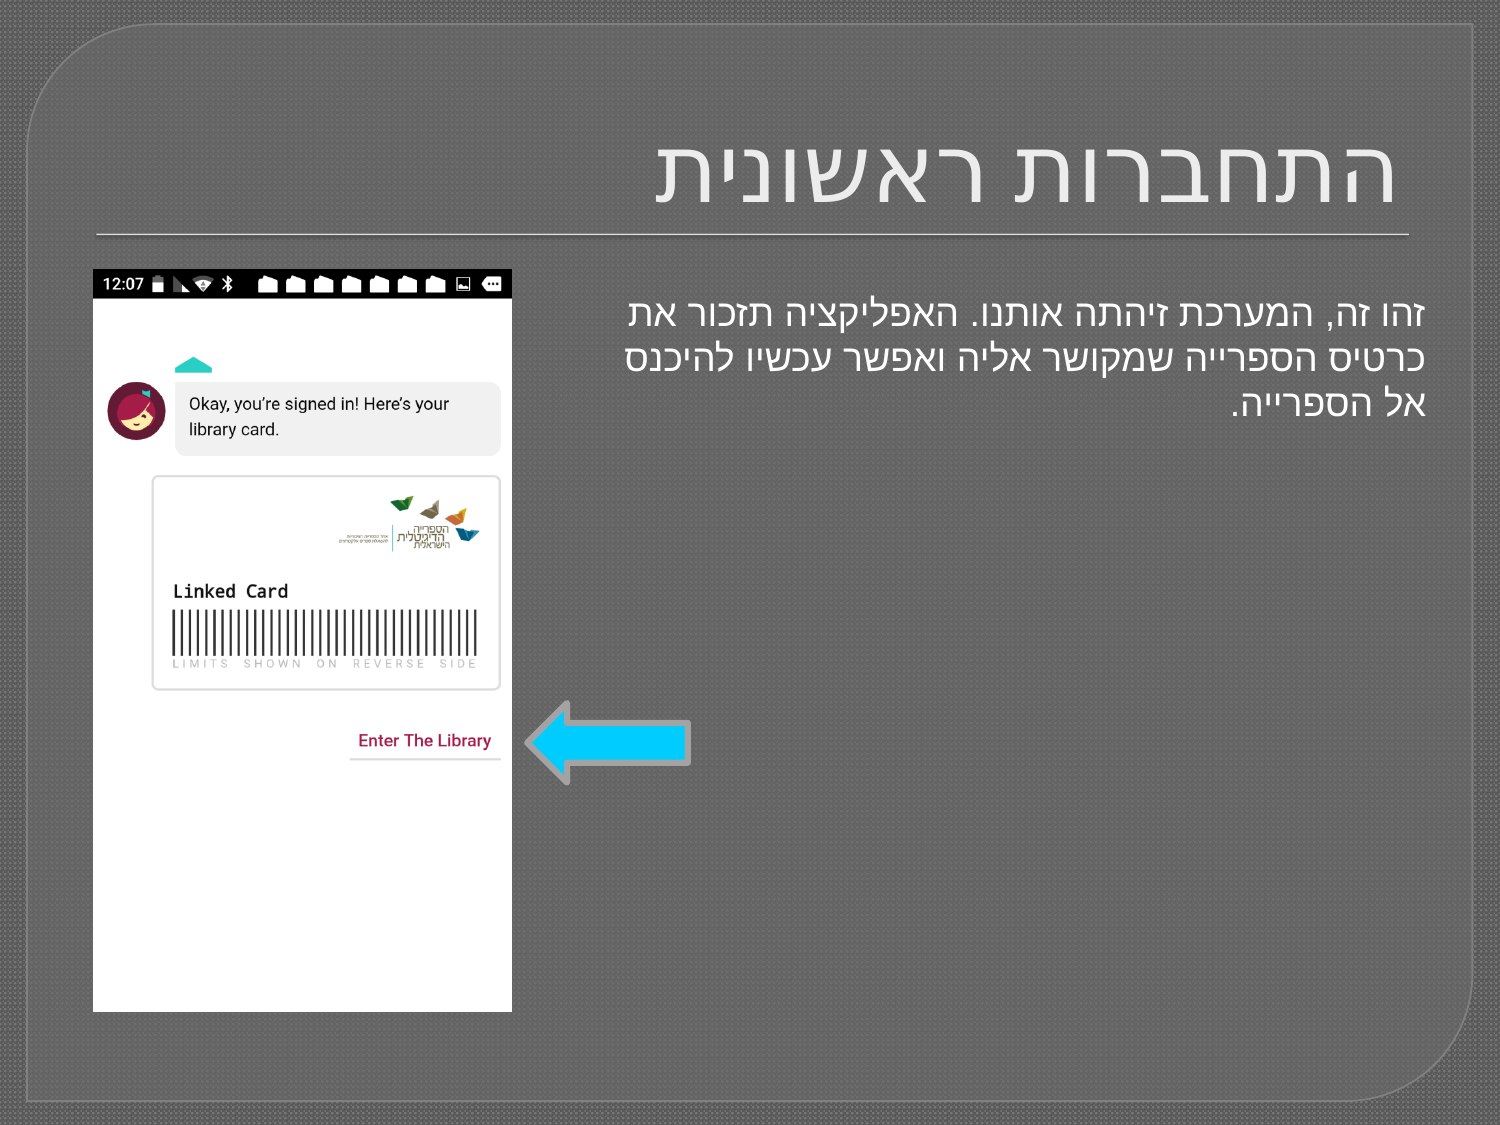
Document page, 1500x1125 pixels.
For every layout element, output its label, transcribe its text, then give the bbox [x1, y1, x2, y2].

text_box [524, 700, 691, 786]
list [93, 269, 512, 1013]
title התחברות ראשונית [75, 41, 1425, 230]
text_box זהו זה, המערכת זיהתה אותנו. האפליקציה תזכור את כרטיס הספרייה שמקושר אליה ואפשר עכשיו להיכנס אל הספרייה. [585, 281, 1442, 431]
